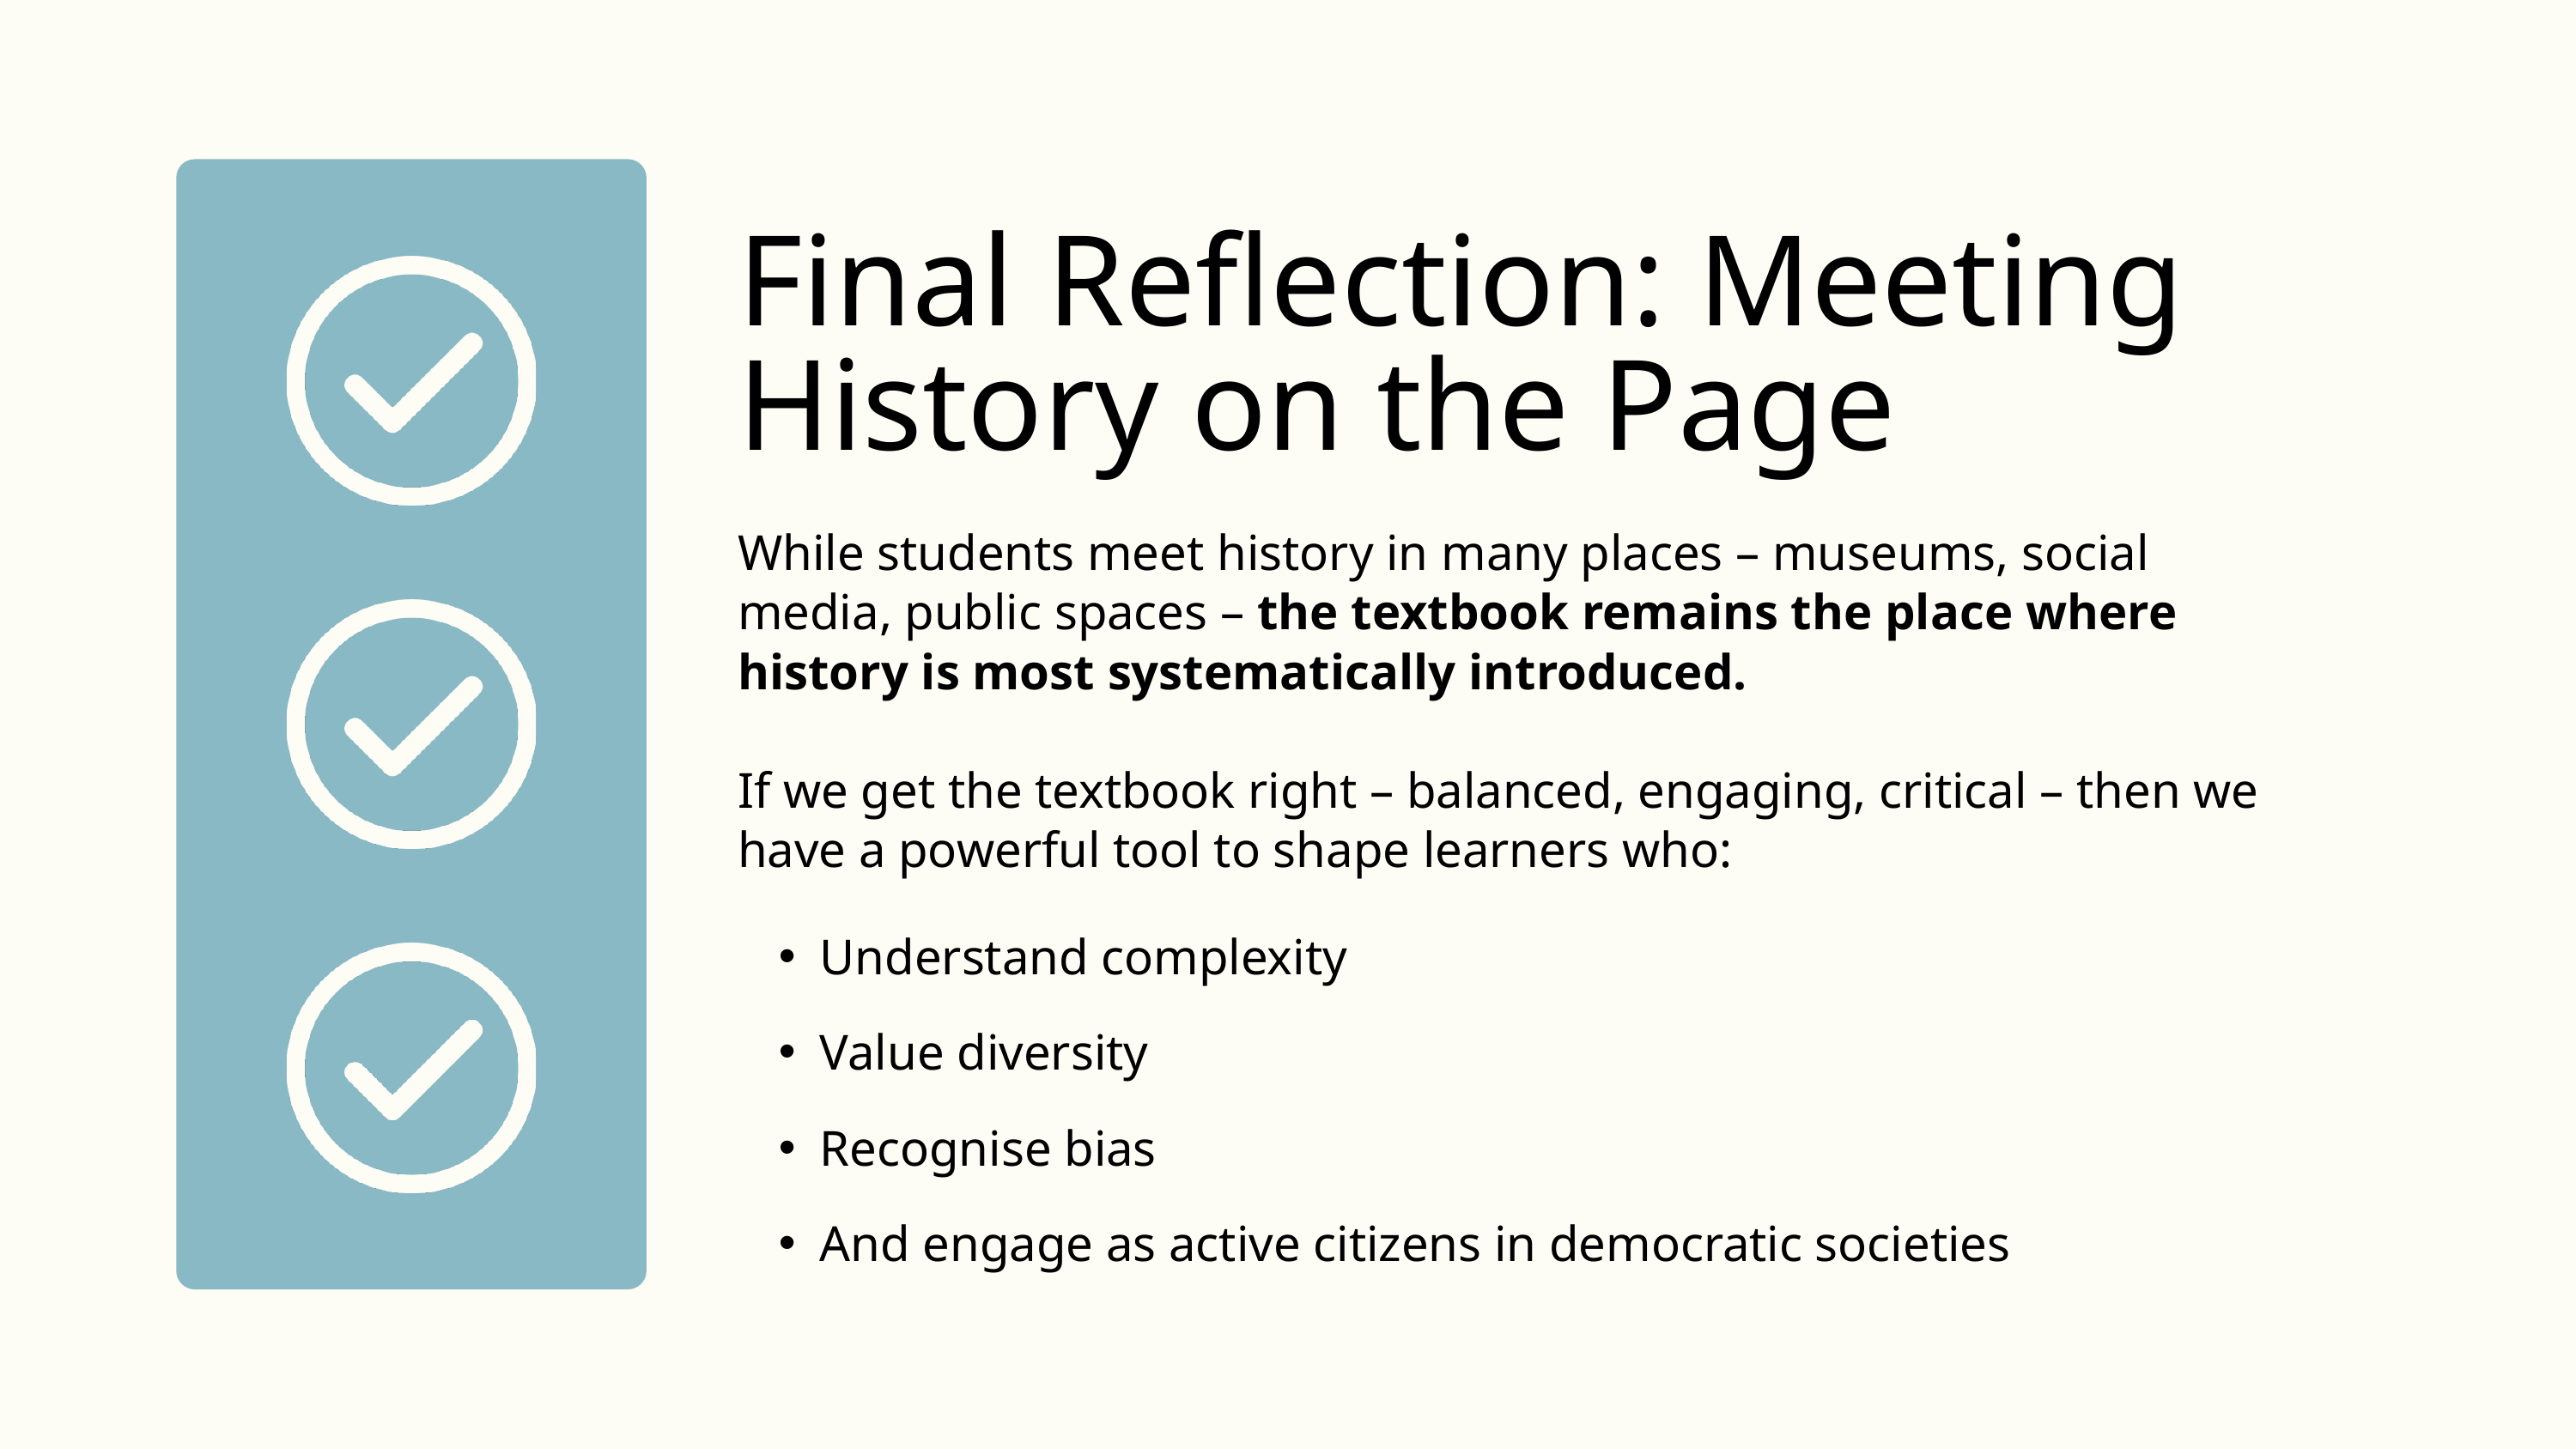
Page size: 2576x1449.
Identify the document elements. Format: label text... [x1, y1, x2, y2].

text_box Final Reflection: Meeting History on the Page [738, 225, 2298, 476]
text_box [176, 159, 647, 1290]
text_box While students meet history in many places – museums, social media, public spaces – the textbook remains the place where history is most systematically introduced. If we get the textbook right – balanced, engaging, critical – then we have a powerful tool to shape learners who: Understand complexity Value diversity Recognise bias And engage as active citizens in democratic societies [738, 520, 2298, 1271]
